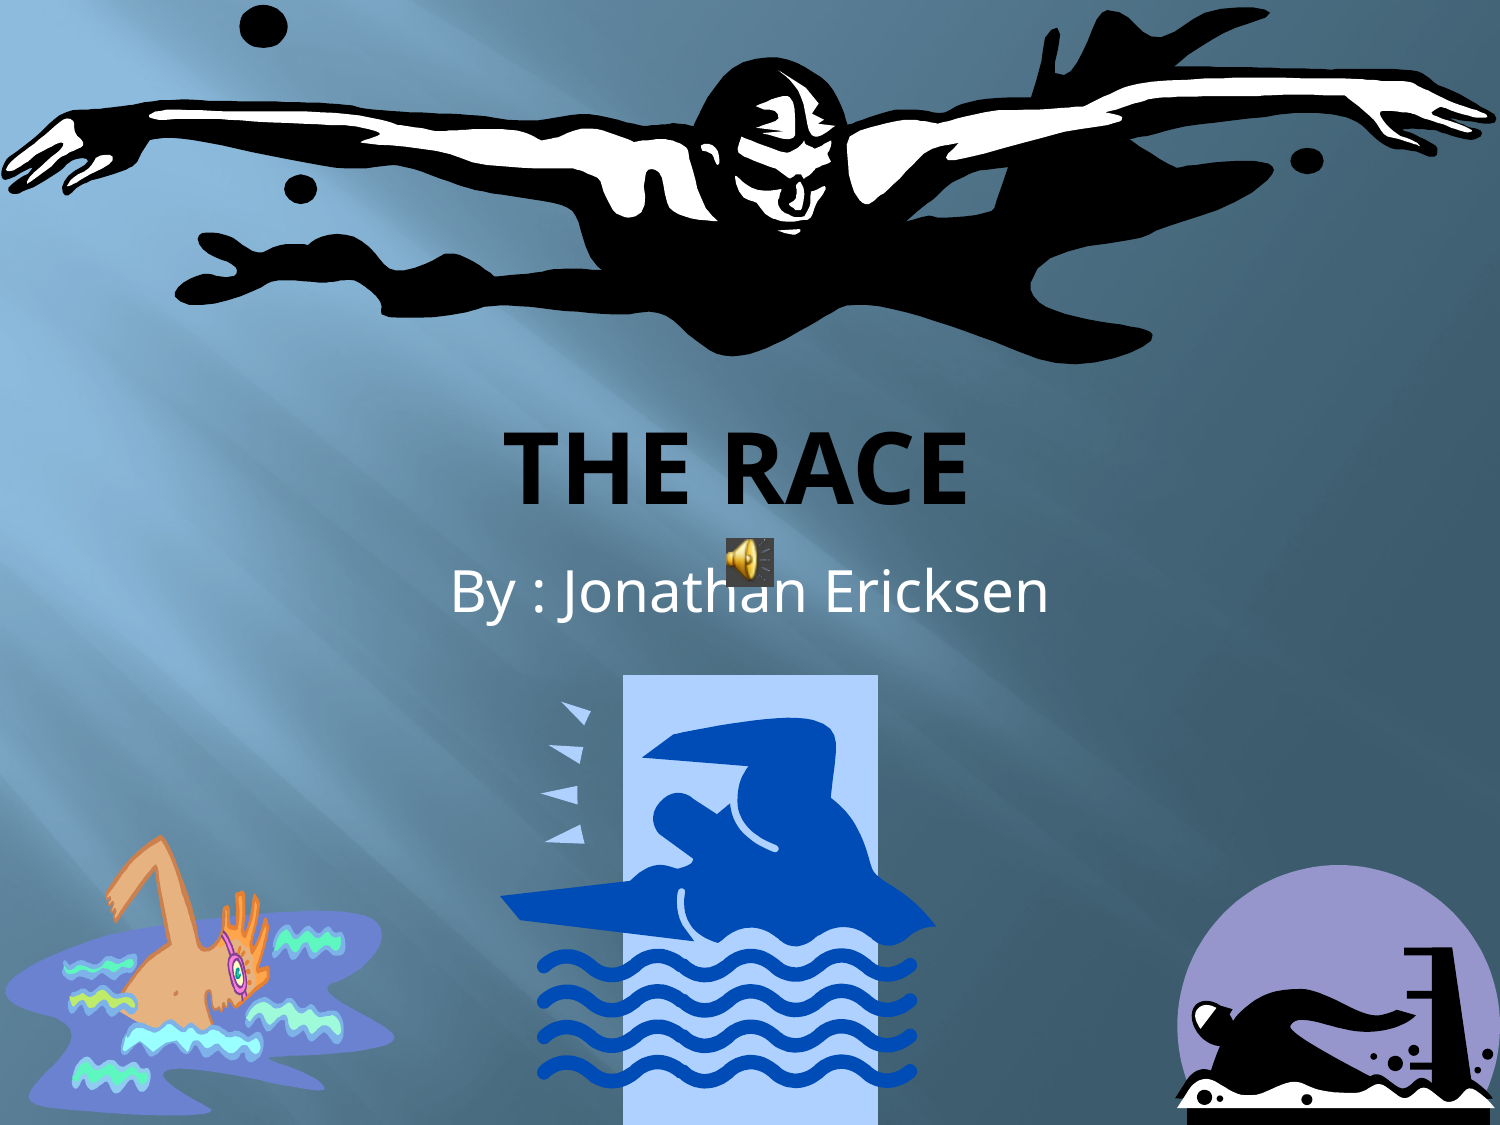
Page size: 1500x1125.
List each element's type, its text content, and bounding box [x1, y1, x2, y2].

picture [1174, 864, 1500, 1125]
picture [0, 0, 1500, 376]
subtitle By : Jonathan Ericksen [225, 546, 1275, 834]
picture [724, 537, 776, 588]
picture [0, 824, 401, 1125]
picture [499, 675, 937, 1125]
title THE RACE [62, 420, 1413, 525]
